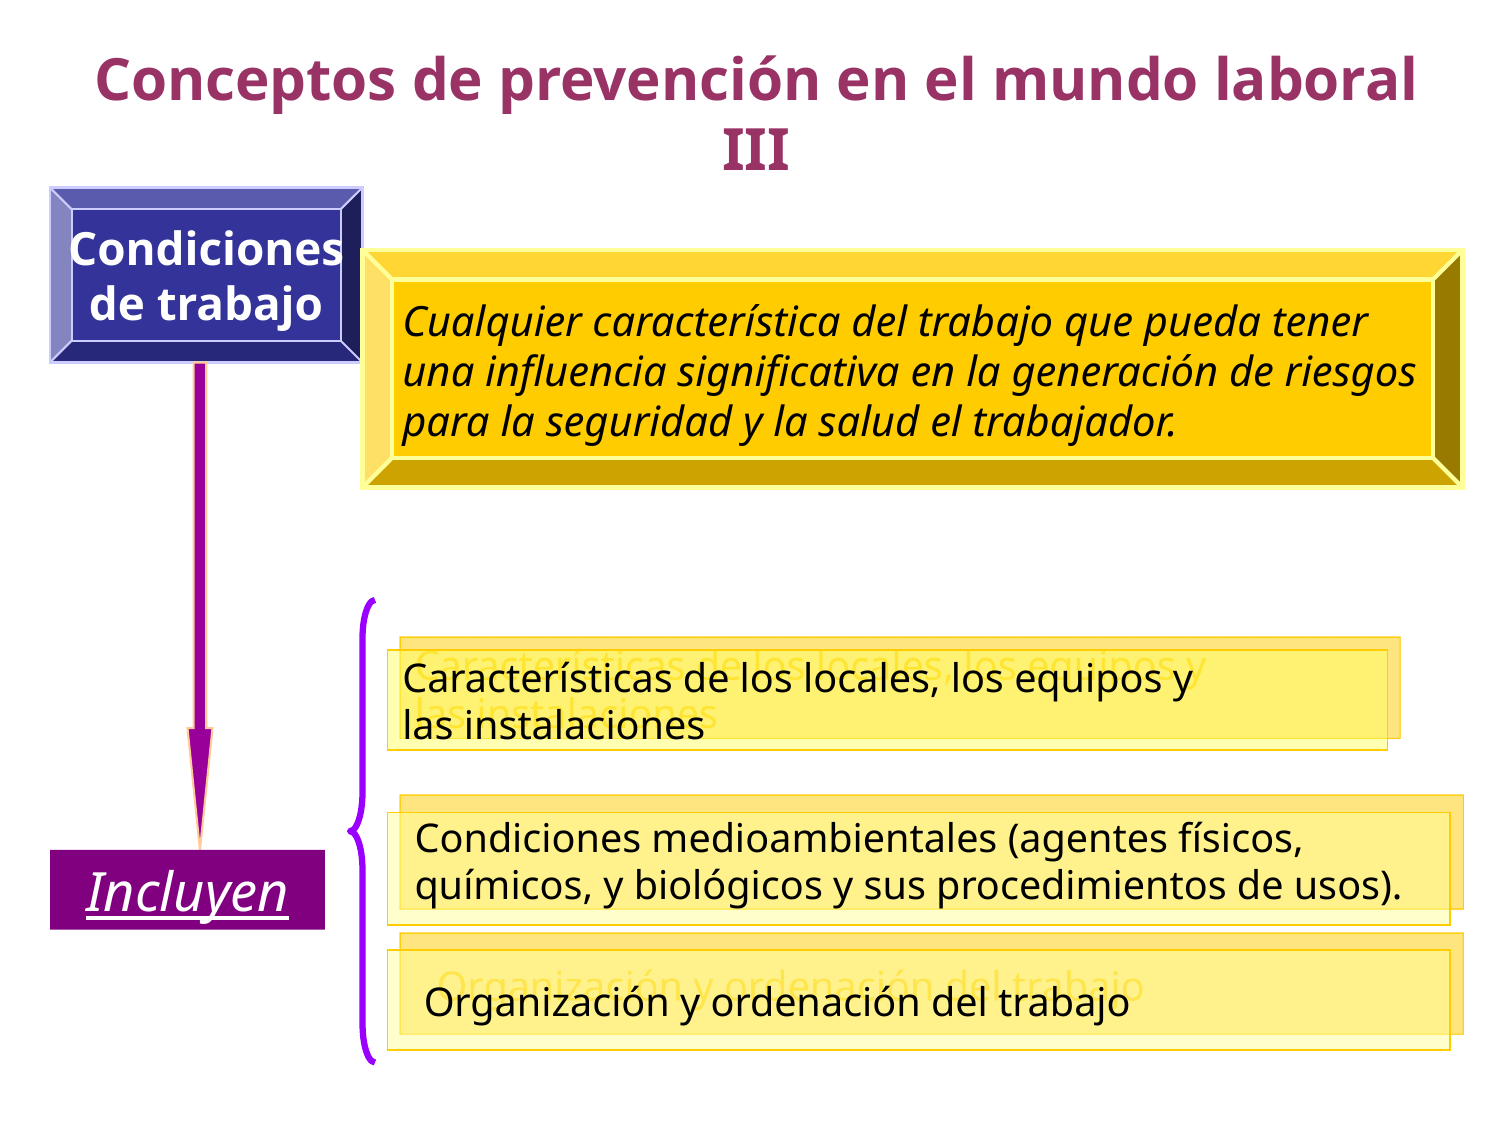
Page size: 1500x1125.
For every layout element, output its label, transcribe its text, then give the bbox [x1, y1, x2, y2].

text_box [187, 362, 213, 849]
text_box [462, 675, 493, 725]
text_box [362, 249, 1463, 488]
text_box Incluyen [50, 849, 325, 930]
text_box [387, 812, 1450, 925]
text_box Características de los locales, los equipos y las instalaciones [387, 650, 1388, 750]
text_box Cualquier característica del trabajo que pueda tener una influencia significativa en la generación de riesgos para la seguridad y la salud el trabajador. [387, 287, 1450, 453]
text_box [349, 599, 376, 1063]
text_box Organización y ordenación del trabajo [387, 950, 1450, 1050]
title Conceptos de prevención en el mundo laboral III [49, 62, 1463, 163]
text_box Condiciones de trabajo [49, 187, 363, 363]
text_box Condiciones medioambientales (agentes físicos, químicos, y biológicos y sus procedimientos de usos). [399, 805, 1450, 916]
